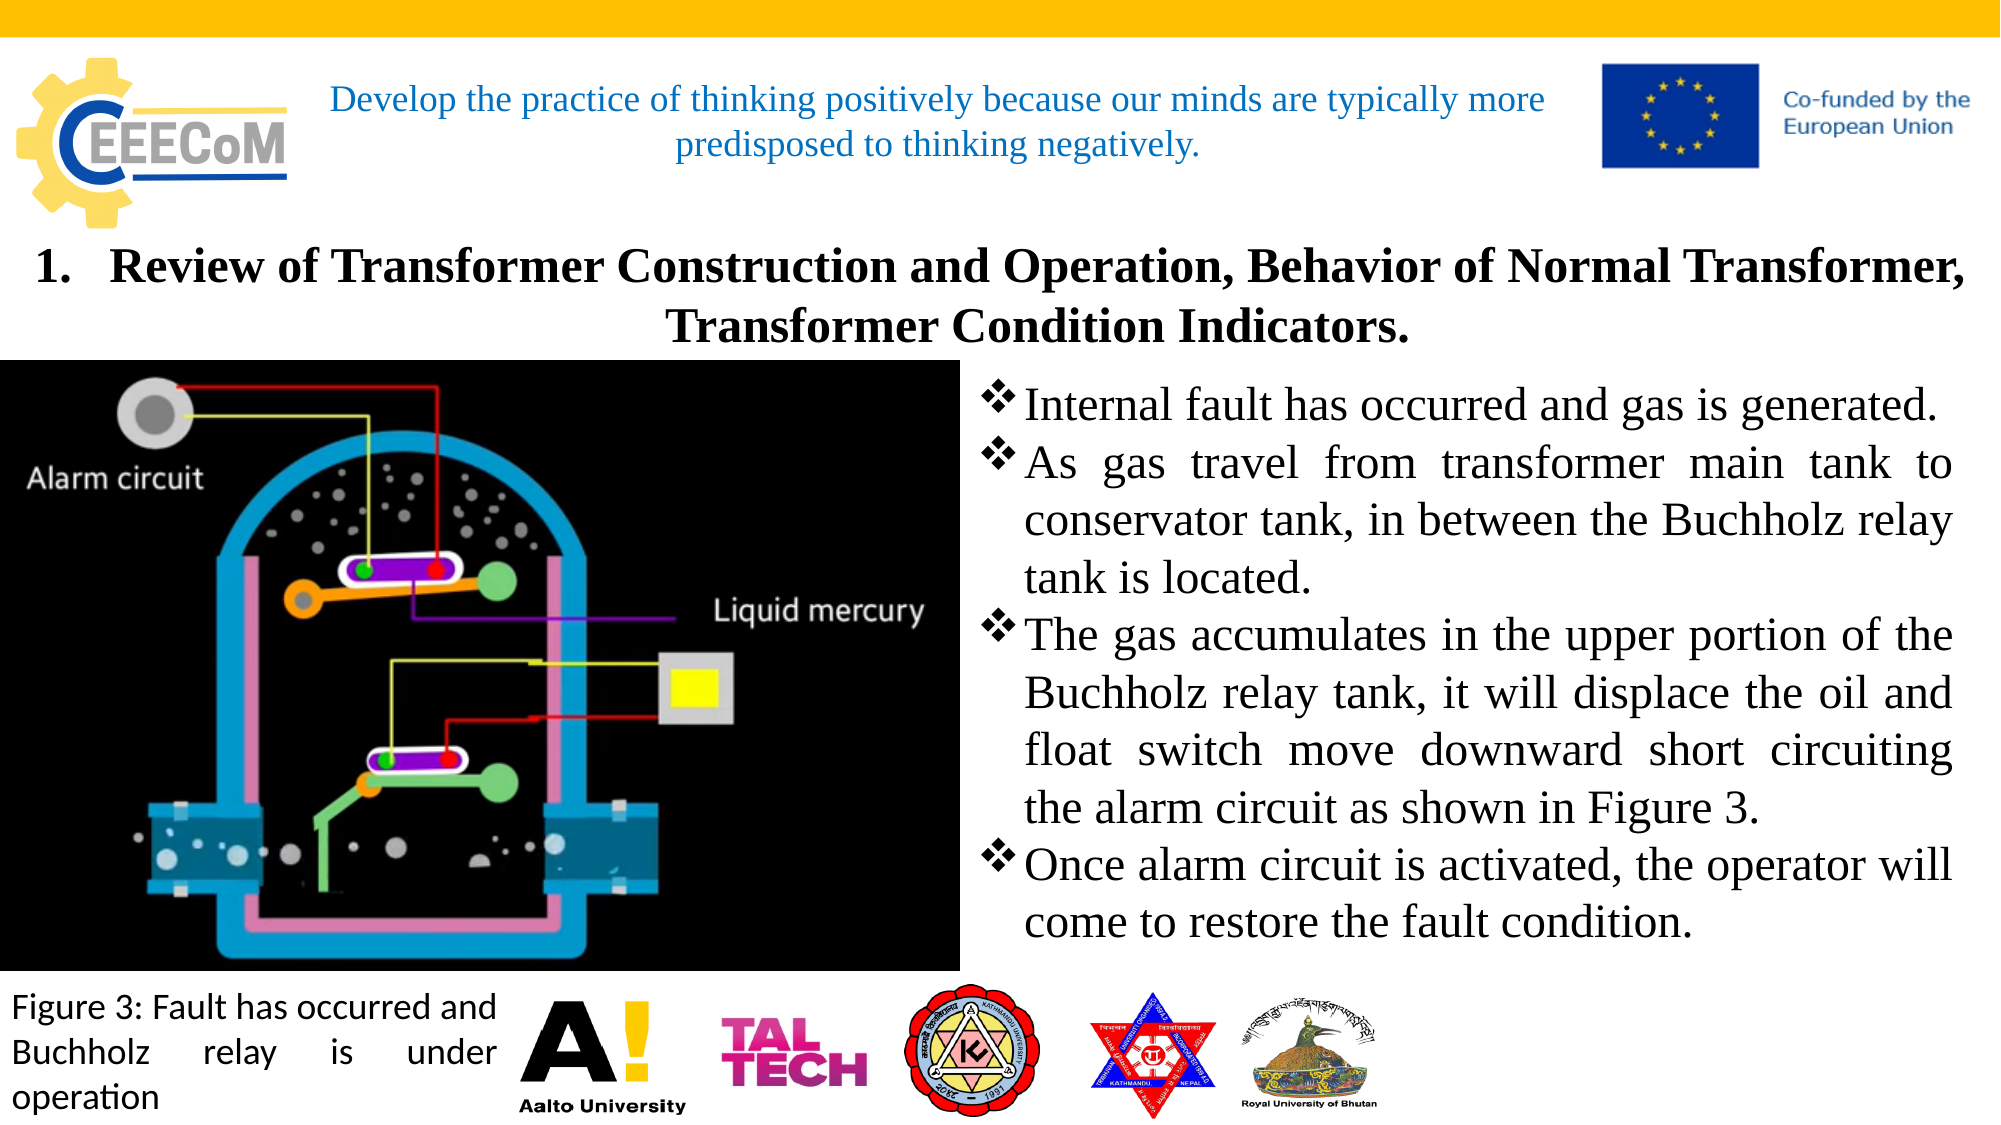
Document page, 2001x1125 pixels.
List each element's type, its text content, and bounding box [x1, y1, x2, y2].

text_box Figure 3: Fault has occurred and Buchholz relay is under operation [0, 979, 513, 1125]
picture [513, 984, 1382, 1125]
picture [0, 360, 960, 971]
picture [11, 50, 299, 224]
list Review of Transformer Construction and Operation, Behavior of Normal Transformer, Transformer Condition Indicators. [0, 224, 2000, 975]
title Develop the practice of thinking positively because our minds are typically more predisposed to thinking negatively. [312, 37, 1565, 201]
text_box Internal fault has occurred and gas is generated. As gas travel from transformer main tank to conservator tank, in between the Buchholz relay tank is located. The gas accumulates in the upper portion of the Buchholz relay tank, it will displace the oil and float switch move downward short circuiting the alarm circuit as shown in Figure 3. Once alarm circuit is activated, the operator will come to restore the fault condition. [962, 365, 1970, 955]
picture [1595, 46, 2000, 181]
